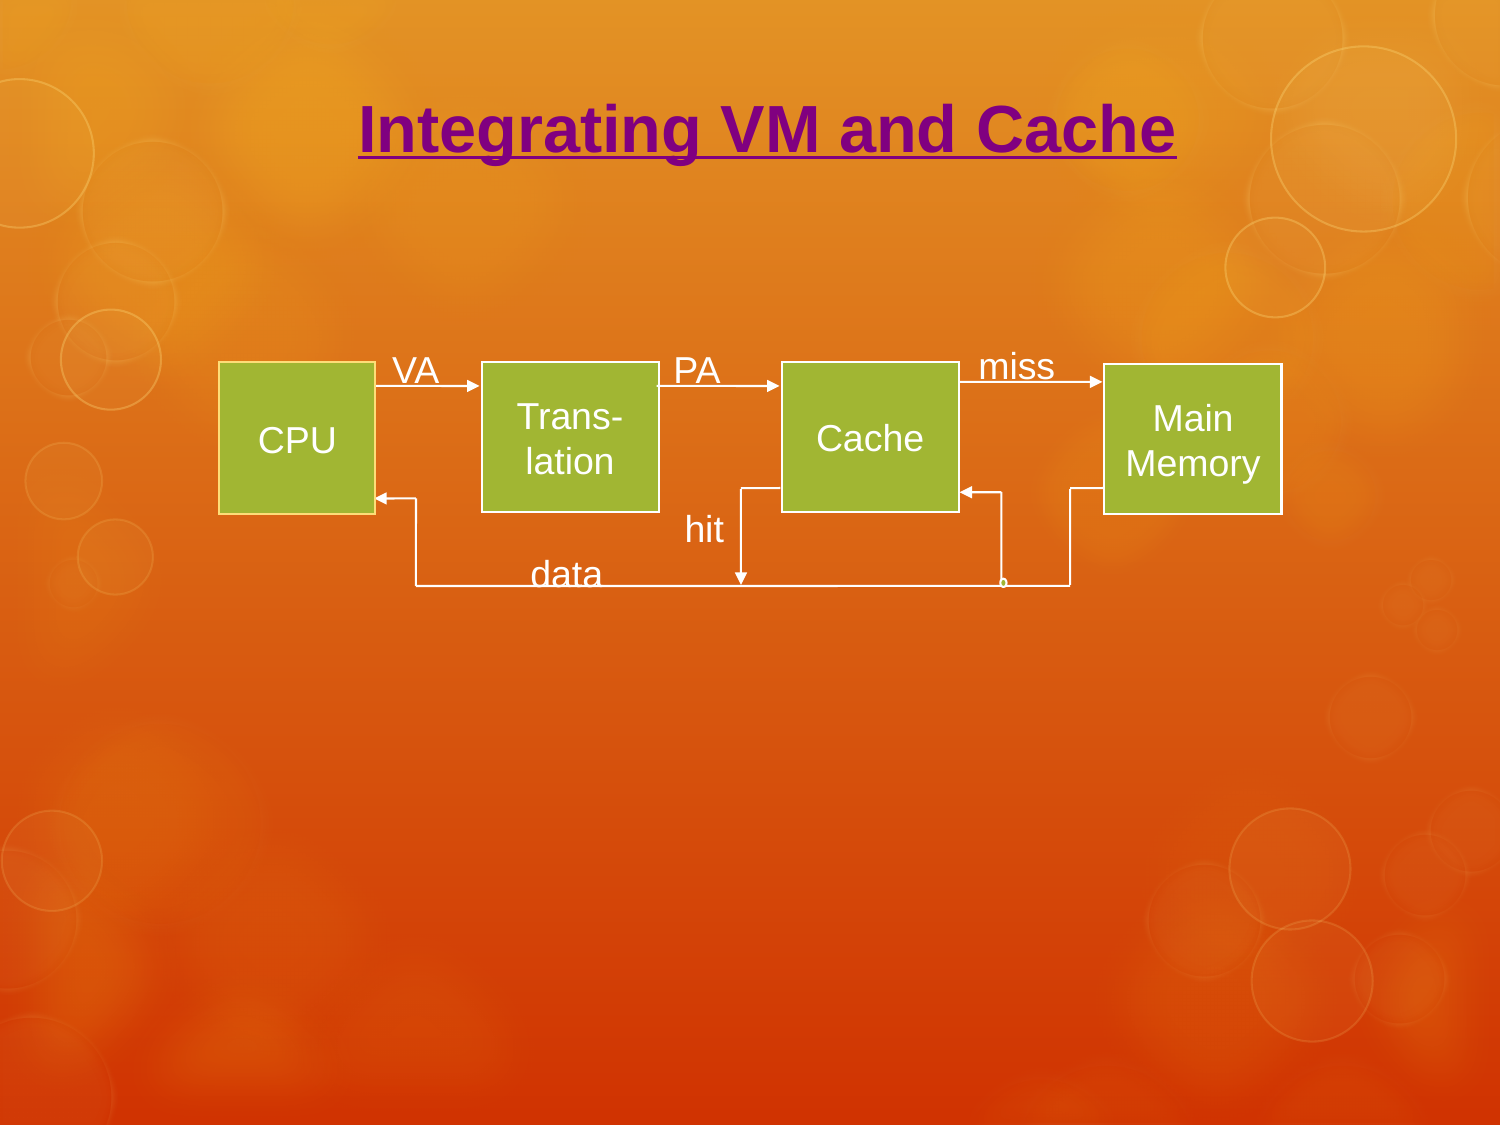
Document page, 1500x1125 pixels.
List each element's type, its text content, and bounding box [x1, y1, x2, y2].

text_box Integrating VM and Cache [17, 78, 1500, 173]
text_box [218, 337, 1283, 594]
